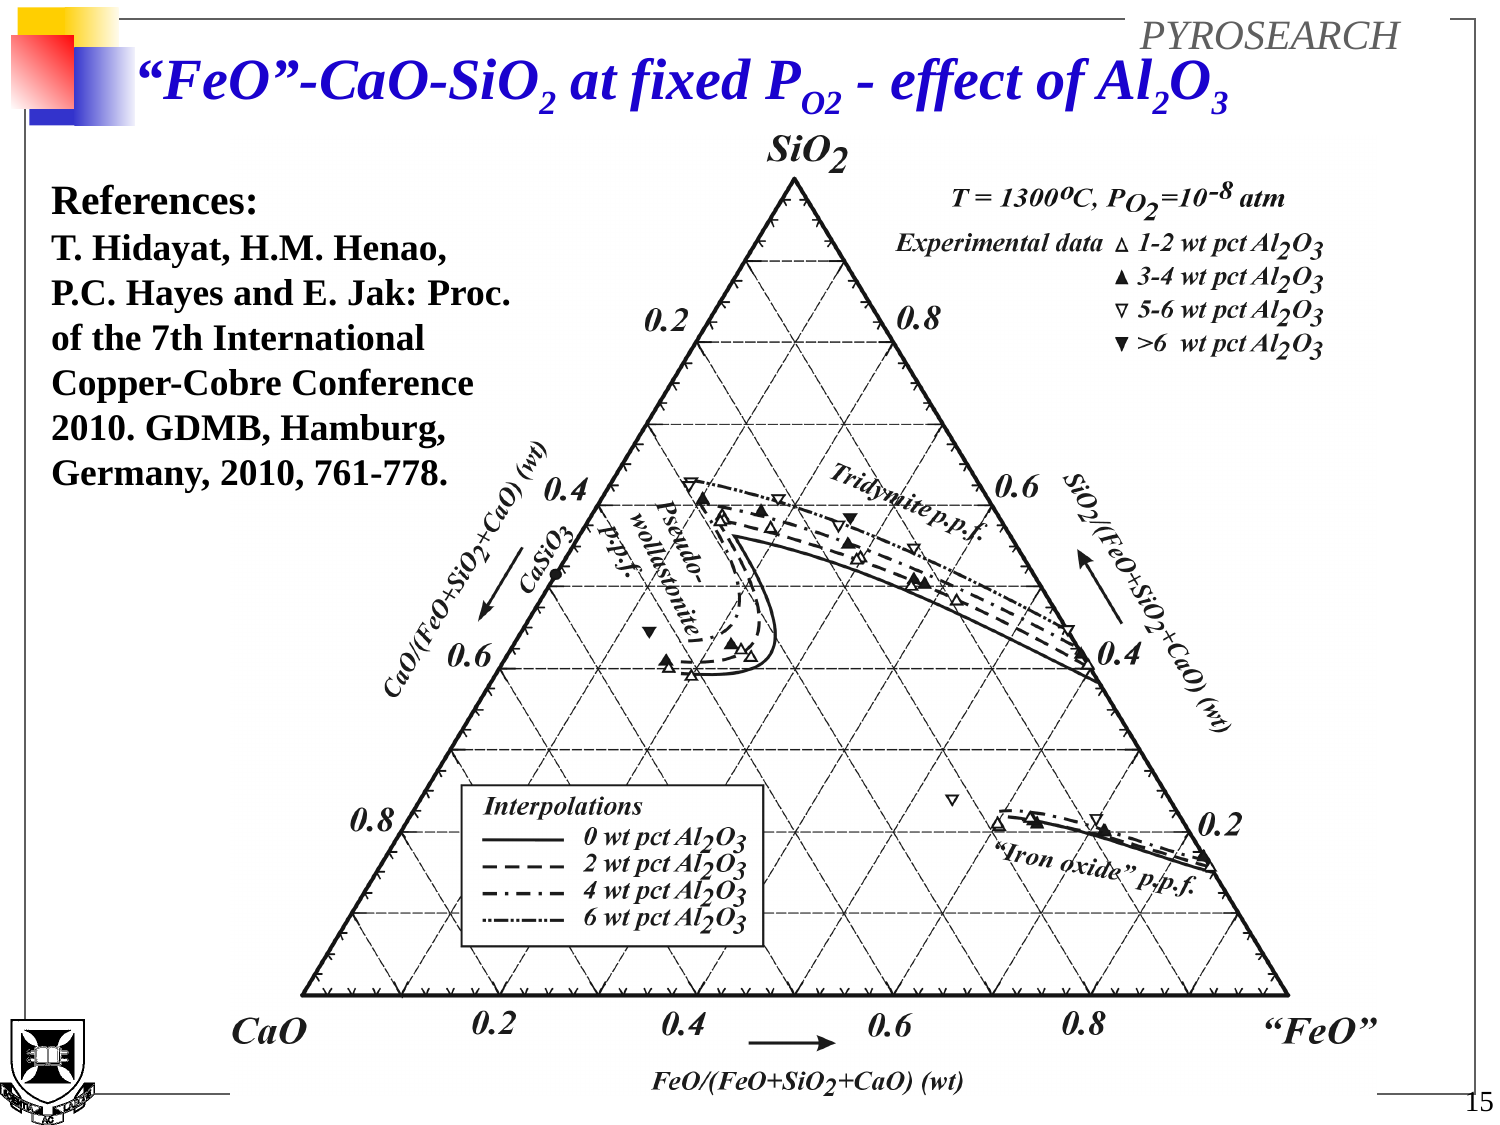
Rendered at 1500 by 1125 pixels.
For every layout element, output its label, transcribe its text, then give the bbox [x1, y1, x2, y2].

text_box “FeO”-CaO-SiO2 at fixed PO2 - effect of Al2O3 [134, 41, 1328, 121]
text_box References: T. Hidayat, H.M. Henao, P.C. Hayes and E. Jak: Proc. of the 7th International Copper-Cobre Conference 2010. GDMB, Hamburg, Germany, 2010, 761-778. [36, 165, 225, 501]
slide_number 15 [1181, 1042, 1495, 1118]
picture [230, 134, 1377, 1096]
